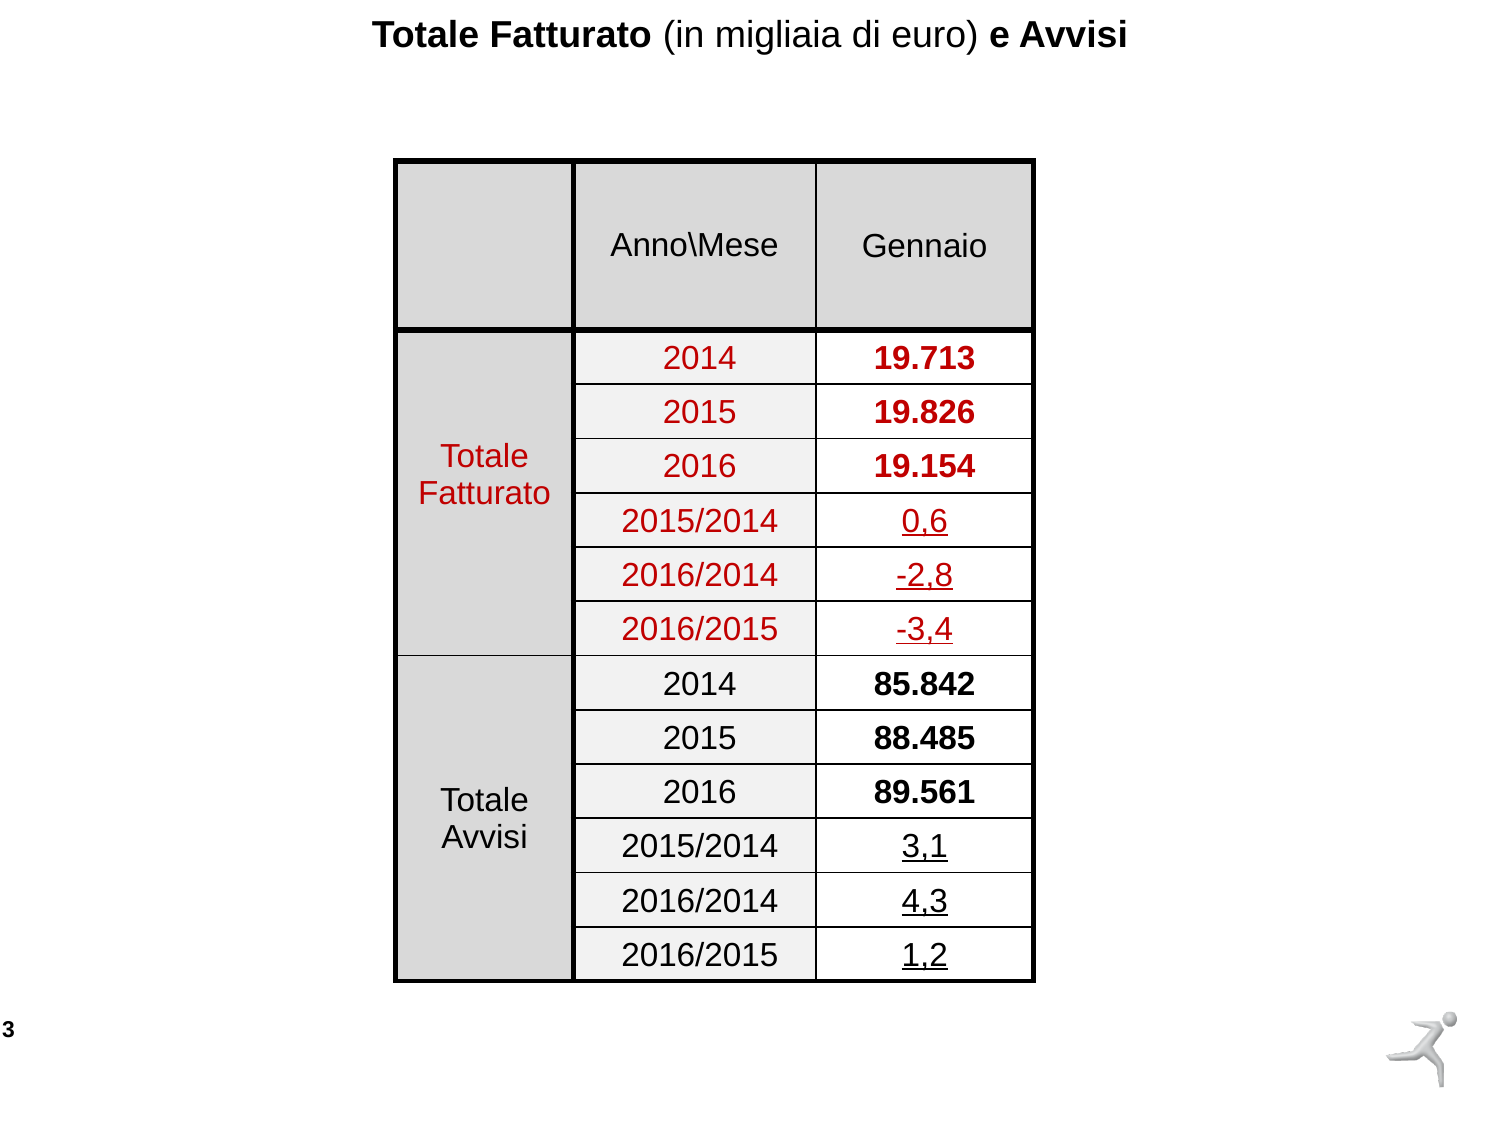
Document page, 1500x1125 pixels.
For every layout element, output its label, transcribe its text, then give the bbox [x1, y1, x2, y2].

table_cell 2016/2014 [576, 873, 815, 926]
table_cell 19.713 [817, 333, 1031, 383]
table_cell 2016/2015 [576, 602, 815, 655]
table_cell 19.826 [817, 385, 1031, 438]
table_cell 19.154 [817, 439, 1031, 492]
table_cell 0,6 [817, 494, 1031, 546]
table_cell Totale Avvisi [398, 656, 571, 979]
table_cell 1,2 [817, 928, 1031, 979]
table_cell 89.561 [817, 765, 1031, 817]
table_cell 2016 [576, 439, 815, 492]
table_cell 4,3 [817, 873, 1031, 926]
table_cell 2014 [576, 333, 815, 383]
table_header Gennaio [817, 164, 1031, 327]
table_cell Totale Fatturato [398, 333, 571, 655]
table_header Anno\Mese [576, 164, 815, 327]
picture [1366, 990, 1476, 1109]
table_cell 2015 [576, 711, 815, 763]
table_cell 2015/2014 [576, 494, 815, 546]
table_header [398, 164, 571, 327]
text_box Totale Fatturato (in migliaia di euro) e Avvisi [0, 2, 1500, 62]
table_cell 2014 [576, 656, 815, 709]
table_cell 85.842 [817, 656, 1031, 709]
table_cell 2015 [576, 385, 815, 438]
table_cell -3,4 [817, 602, 1031, 655]
table_cell 88.485 [817, 711, 1031, 763]
table_cell 2016 [576, 765, 815, 817]
table_cell -2,8 [817, 548, 1031, 600]
table_cell 2016/2014 [576, 548, 815, 600]
table_cell 3,1 [817, 819, 1031, 872]
table_cell 2016/2015 [576, 928, 815, 979]
table_cell 2015/2014 [576, 819, 815, 872]
